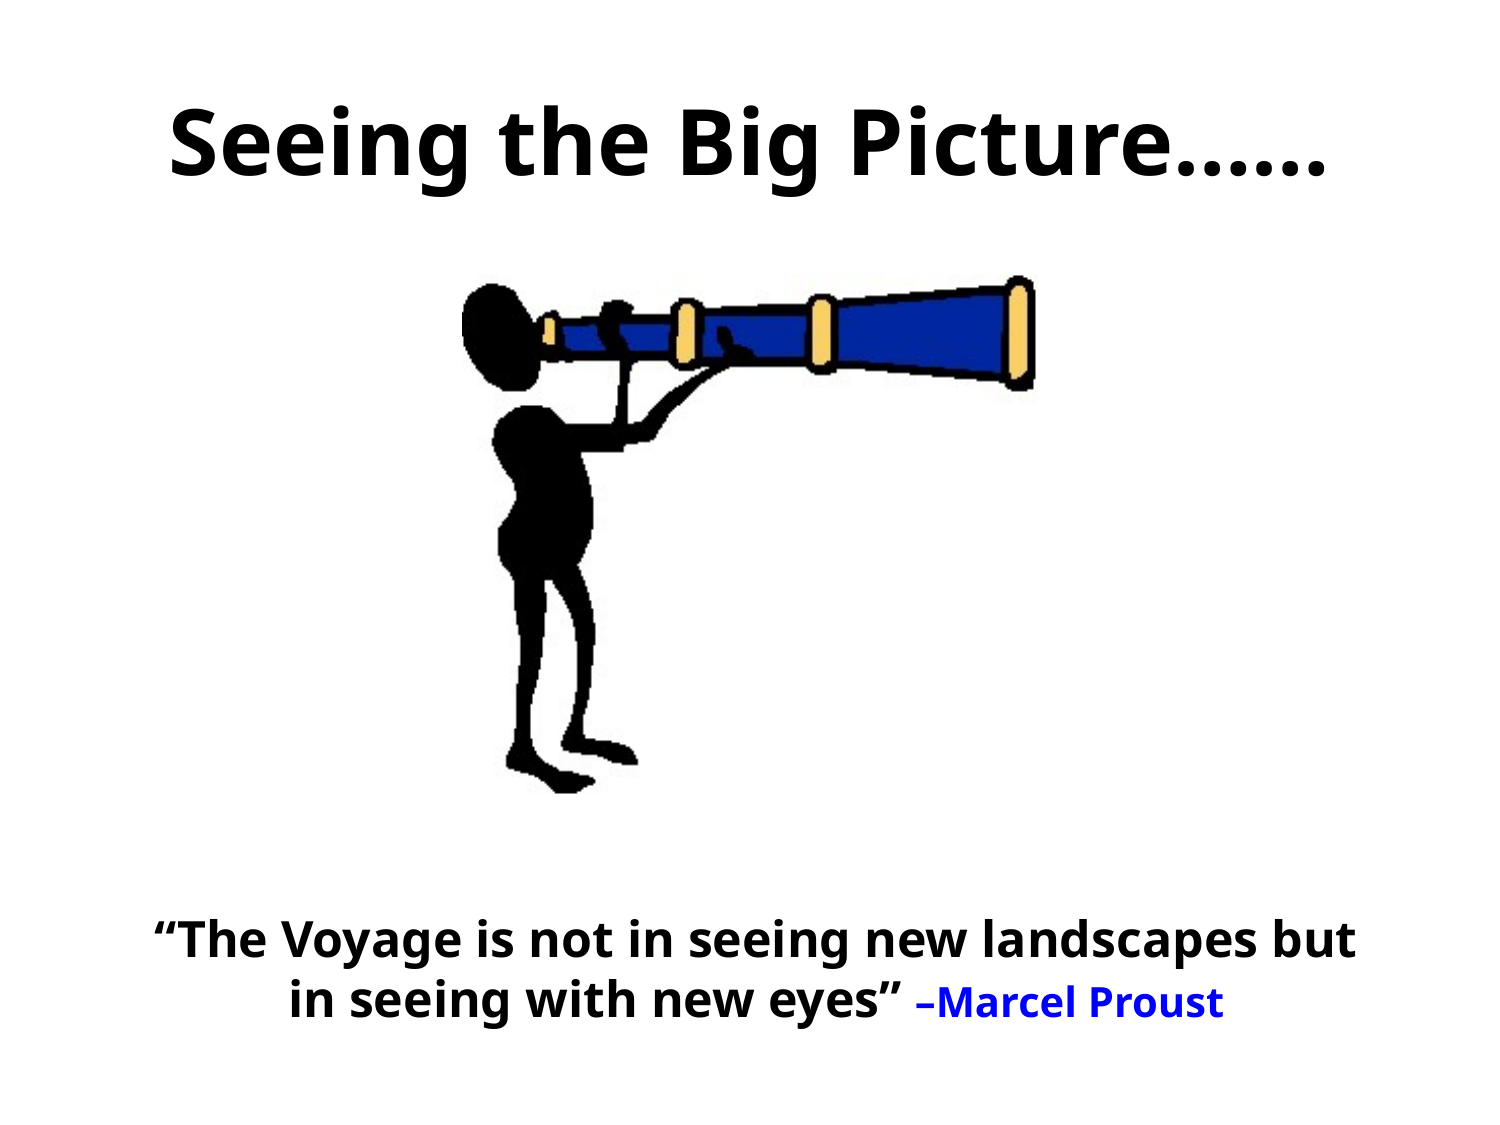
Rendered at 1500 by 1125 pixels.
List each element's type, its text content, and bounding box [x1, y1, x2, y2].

text_box “The Voyage is not in seeing new landscapes but in seeing with new eyes” –Marcel Proust [137, 899, 1375, 1035]
title Seeing the Big Picture…… [74, 44, 1426, 233]
picture [462, 274, 1038, 796]
